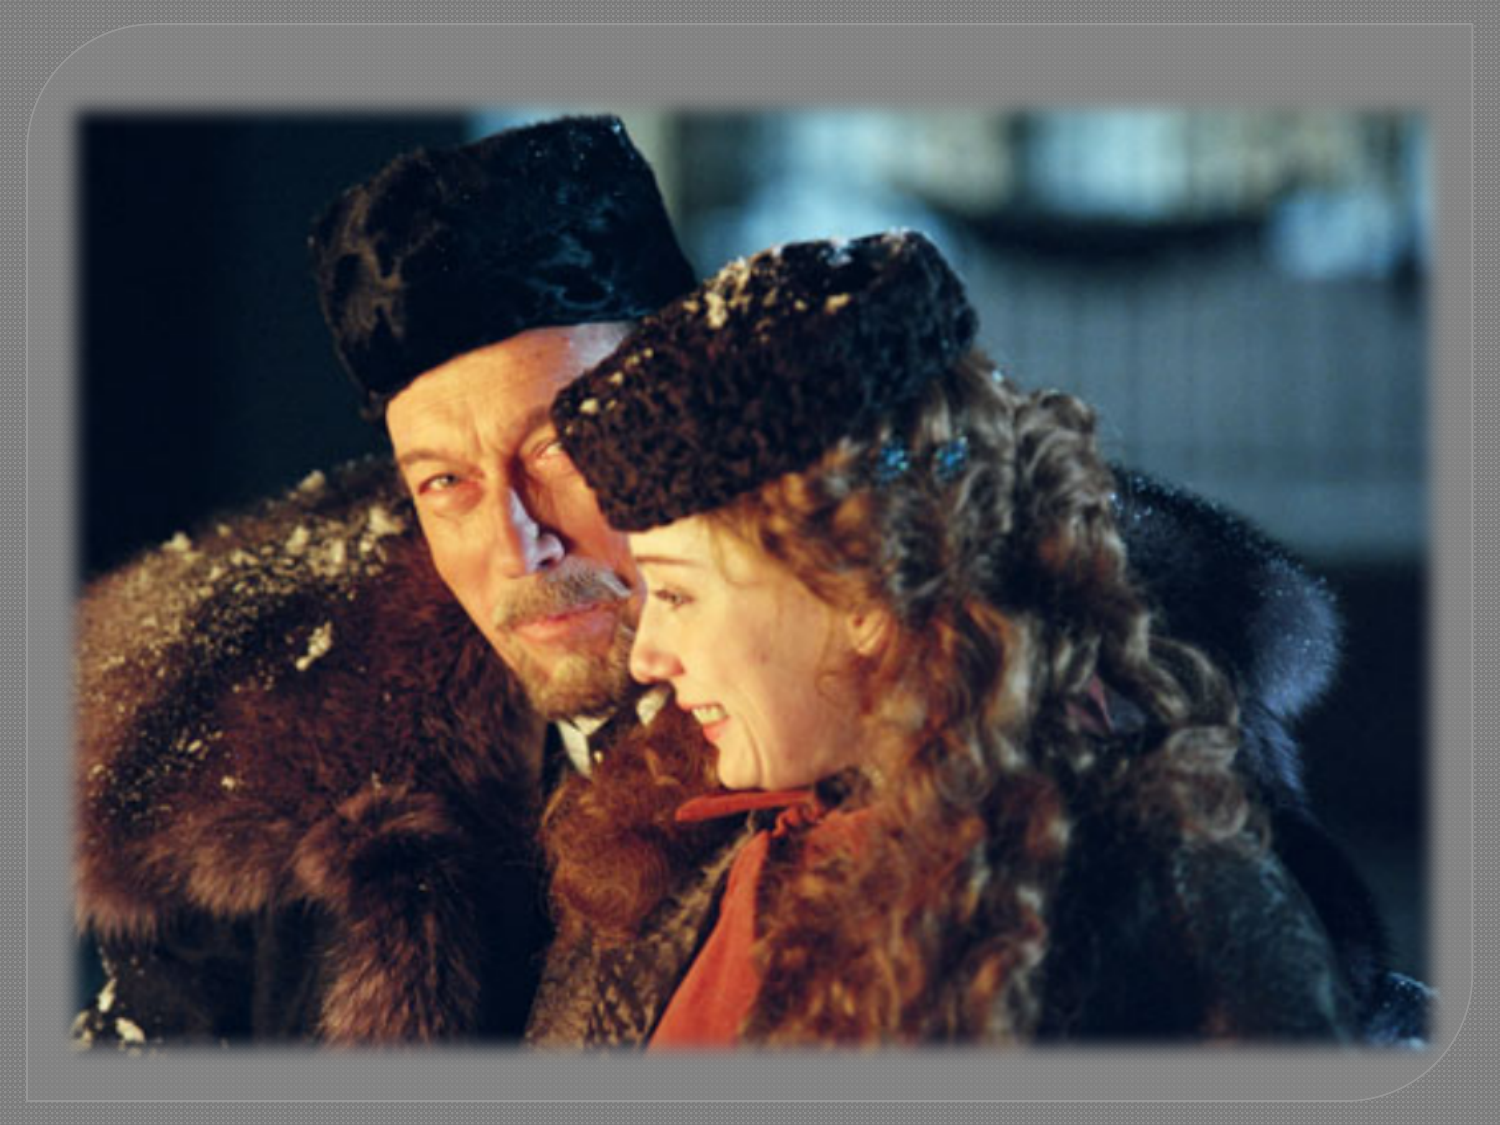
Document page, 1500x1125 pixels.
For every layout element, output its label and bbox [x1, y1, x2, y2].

picture [58, 93, 1449, 1067]
